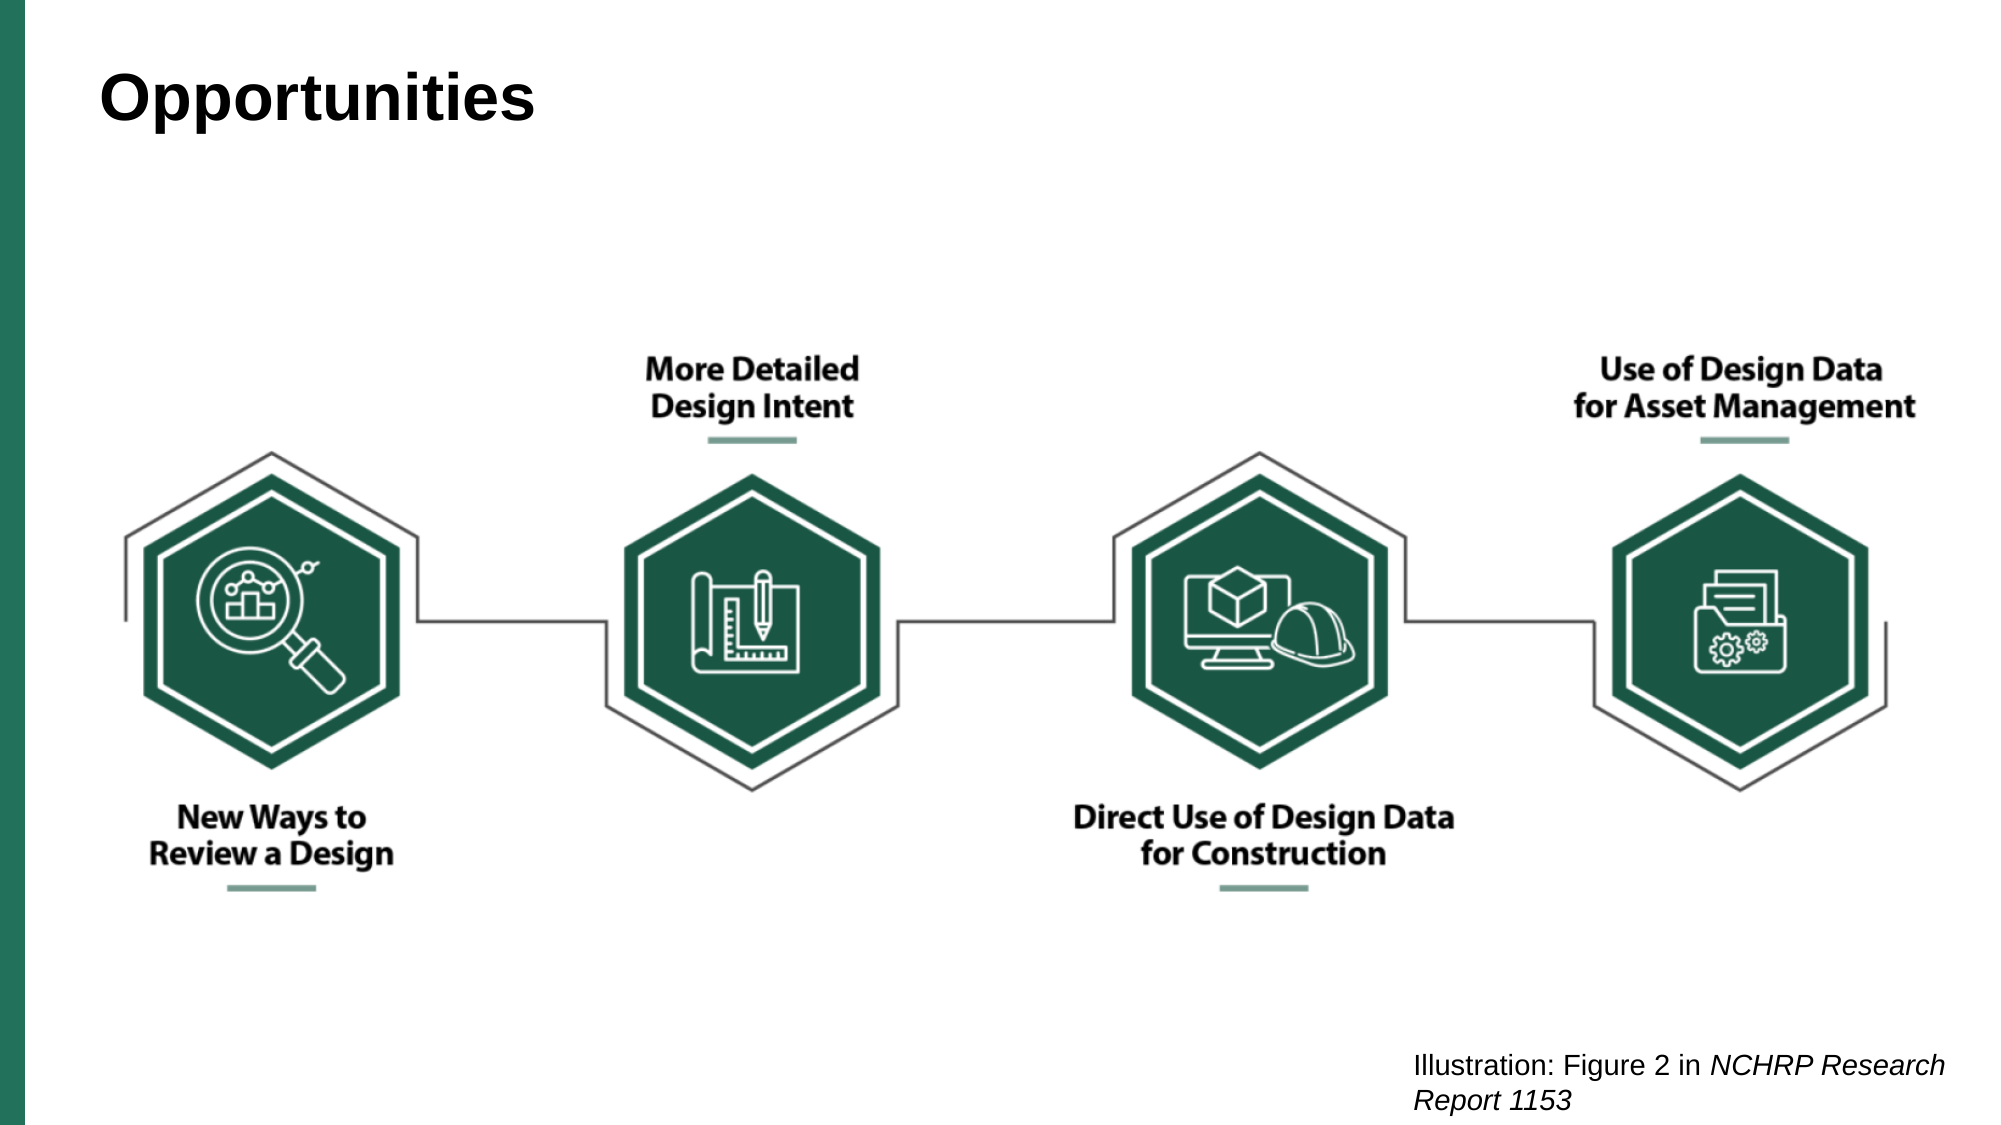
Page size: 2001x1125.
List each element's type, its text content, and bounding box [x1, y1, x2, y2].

picture [117, 347, 1933, 892]
title Opportunities [99, 62, 1900, 200]
text_box Illustration: Figure 2 in NCHRP Research Report 1153 [1398, 1039, 2000, 1124]
